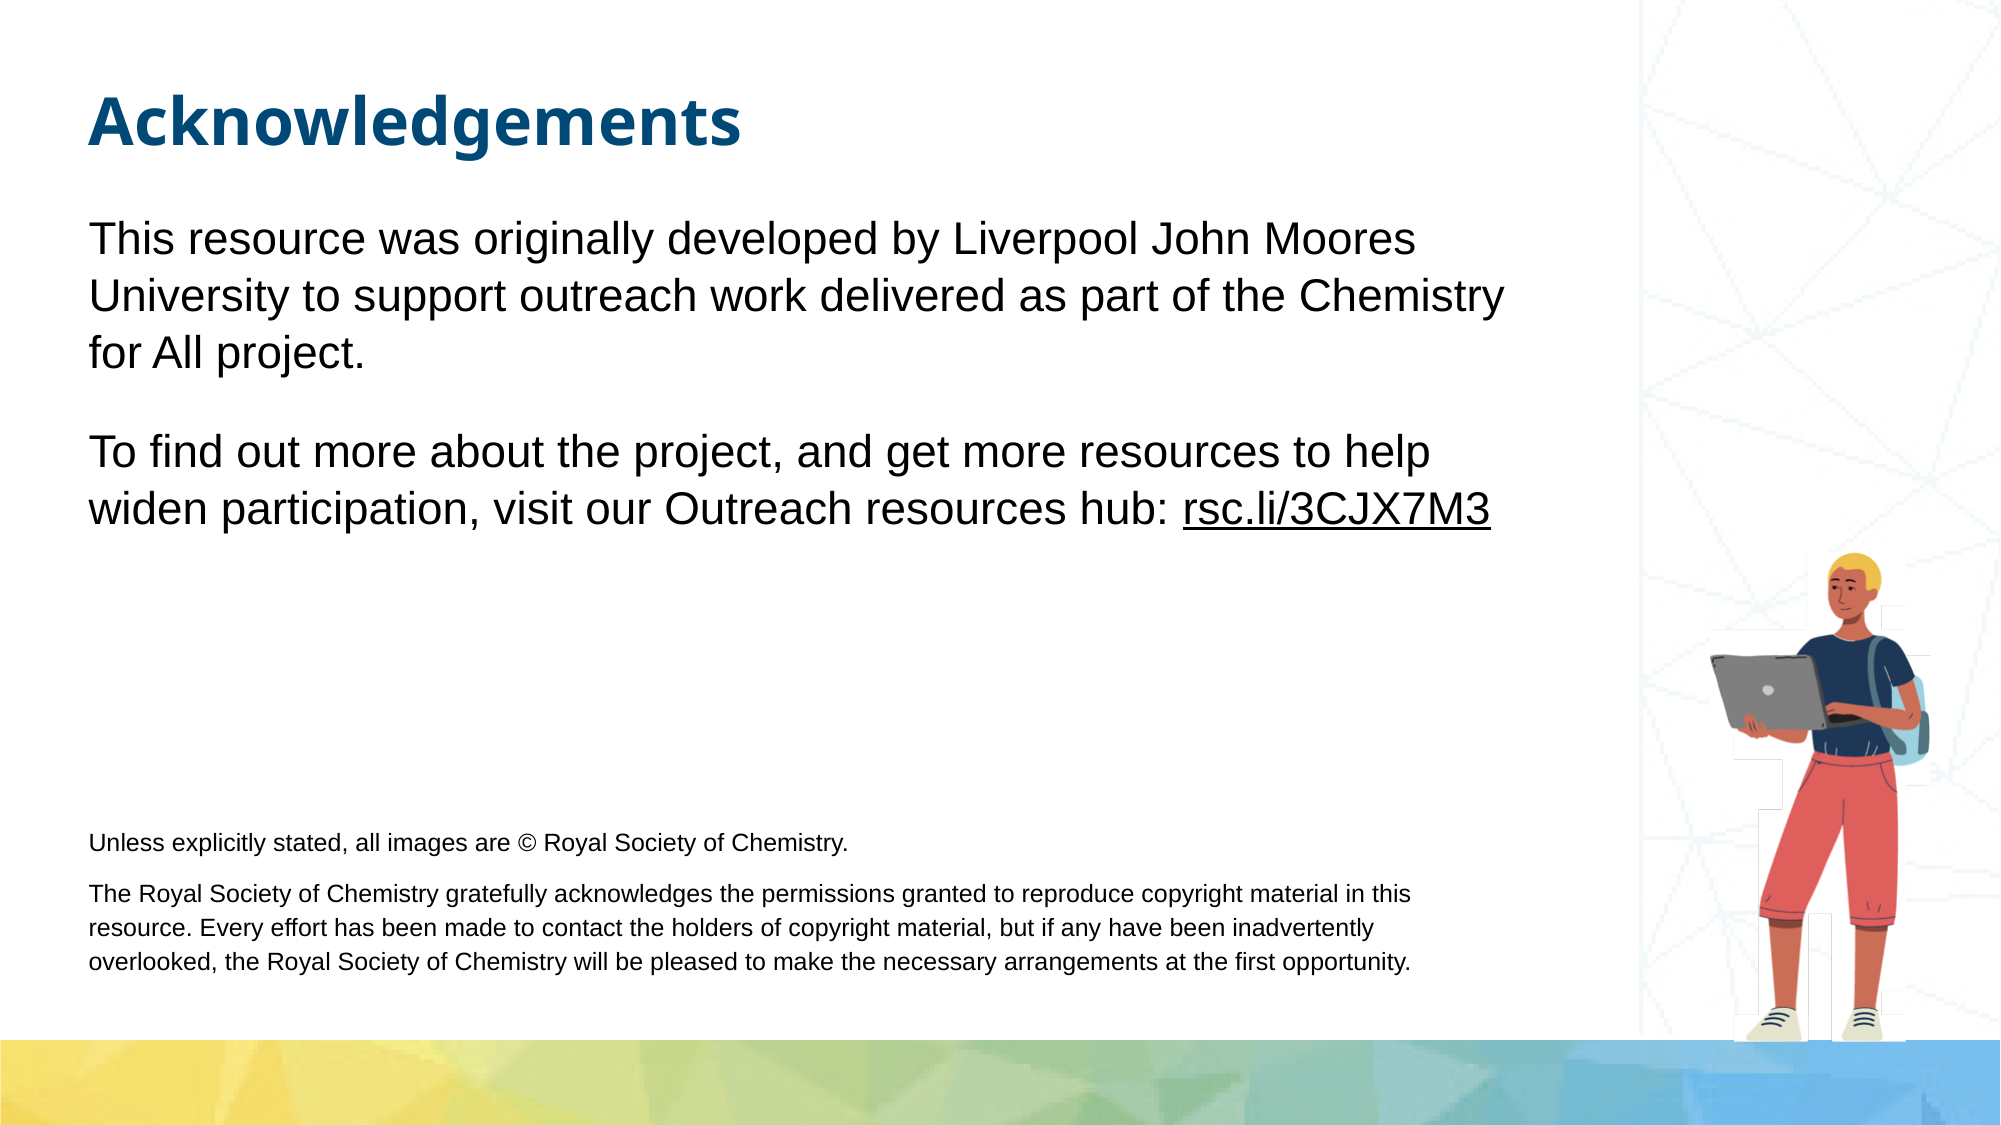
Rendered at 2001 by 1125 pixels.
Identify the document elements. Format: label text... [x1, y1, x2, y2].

text_box Unless explicitly stated, all images are © Royal Society of Chemistry. The Royal Society of Chemistry gratefully acknowledges the permissions granted to reproduce copyright material in this resource. Every effort has been made to contact the holders of copyright material, but if any have been inadvertently overlooked, the Royal Society of Chemistry will be pleased to make the necessary arrangements at the first opportunity. [88, 775, 1495, 976]
picture [0, 0, 2001, 1125]
list This resource was originally developed by Liverpool John Moores University to support outreach work delivered as part of the Chemistry for All project. To find out more about the project, and get more resources to help widen participation, visit our Outreach resources hub: rsc.li/3CJX7M3 [88, 206, 1540, 540]
title Acknowledgements [88, 88, 1565, 161]
